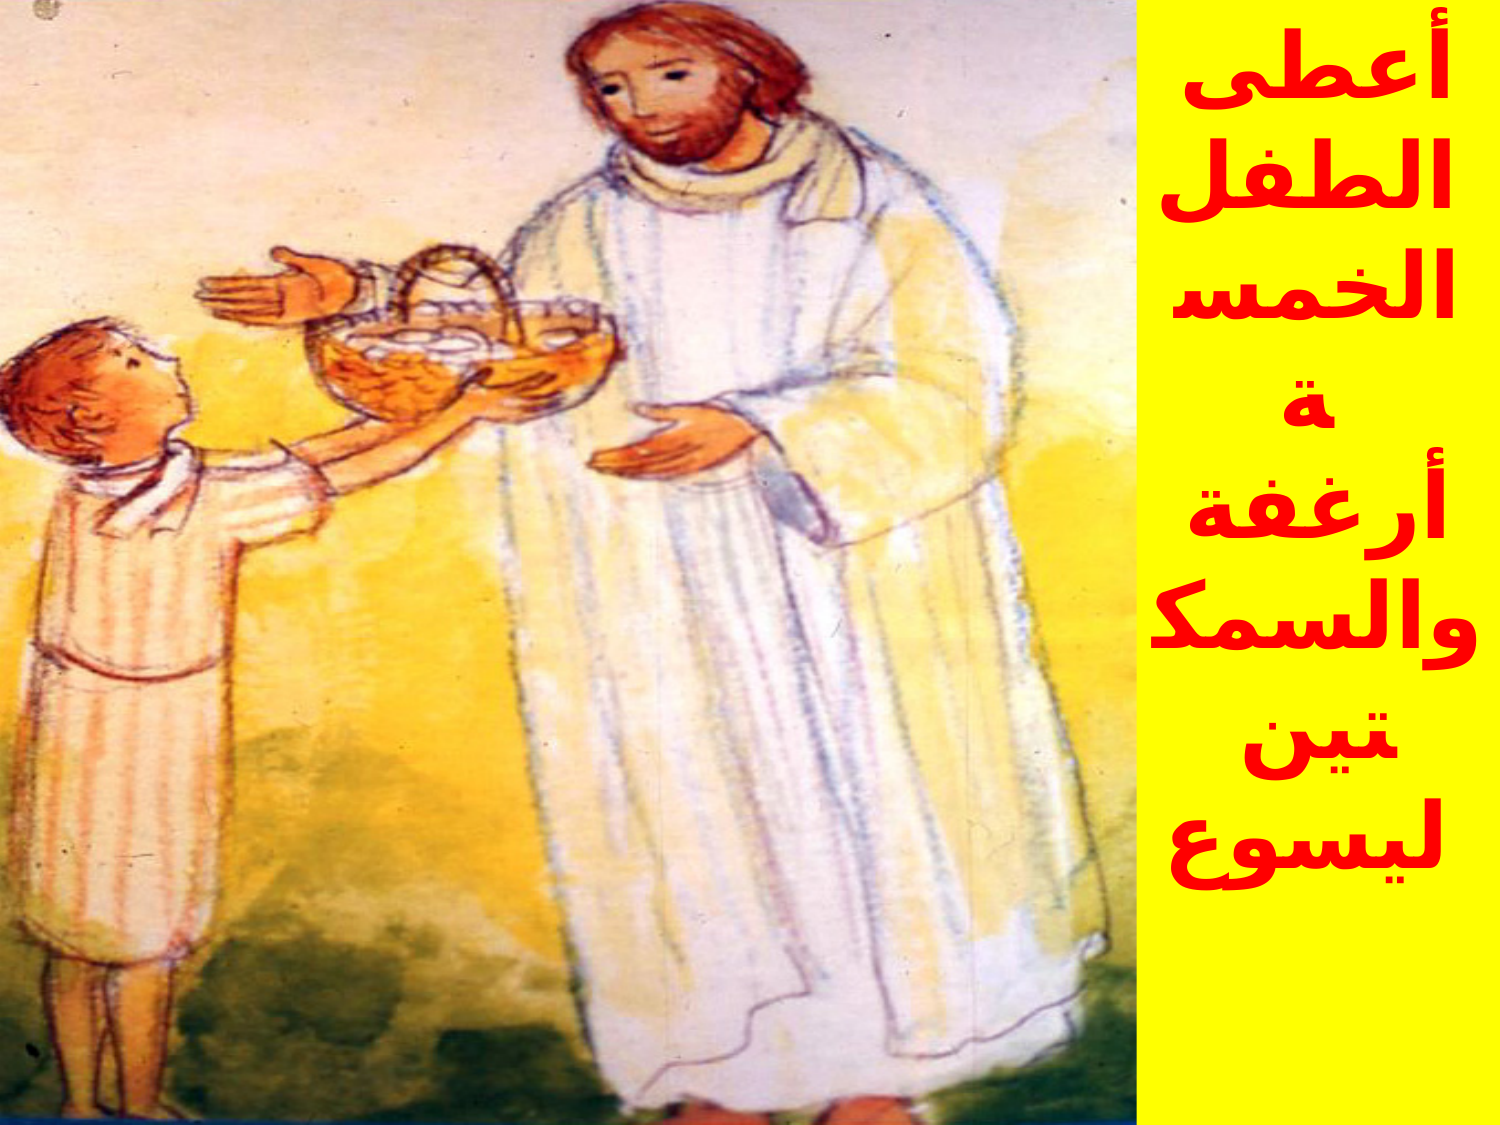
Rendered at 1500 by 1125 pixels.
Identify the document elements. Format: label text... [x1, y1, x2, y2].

picture [0, 0, 1137, 1125]
picture [1039, 1121, 1137, 1125]
text_box أعطى الطفل الخمسة أرغفة والسمكتين ليسوع [1138, 0, 1500, 1125]
